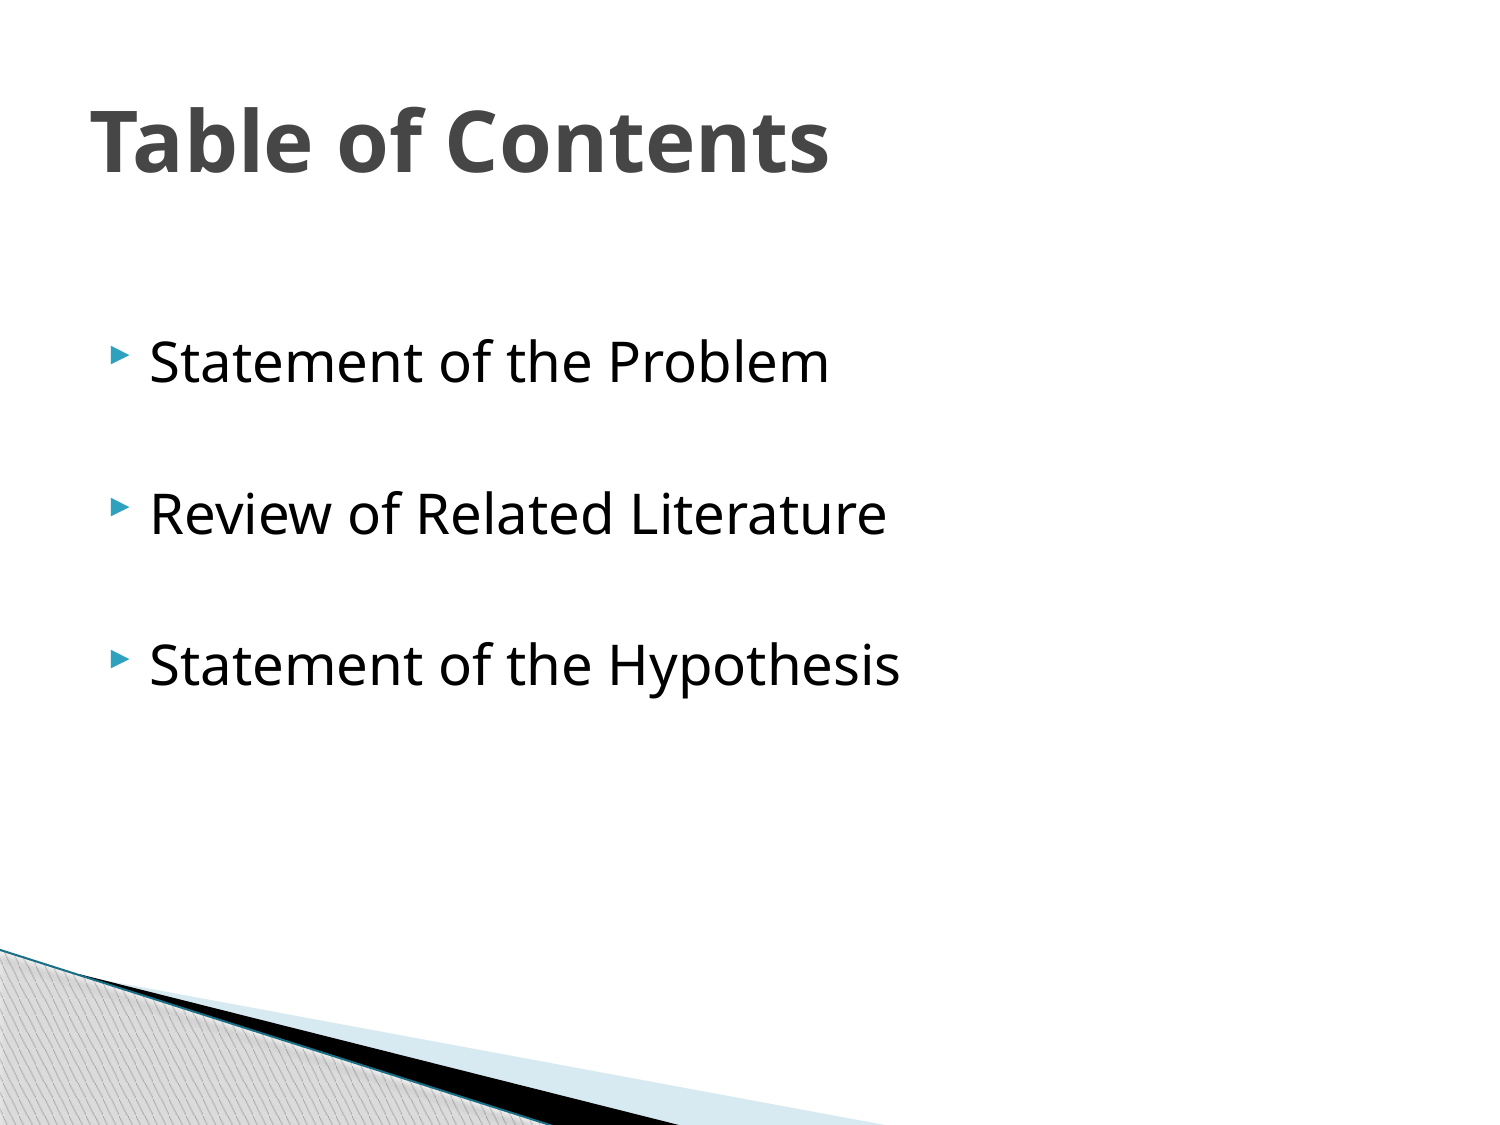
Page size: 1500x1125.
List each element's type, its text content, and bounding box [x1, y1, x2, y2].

title Table of Contents [75, 45, 1425, 233]
list Statement of the Problem Review of Related Literature Statement of the Hypothesis [75, 243, 1425, 986]
